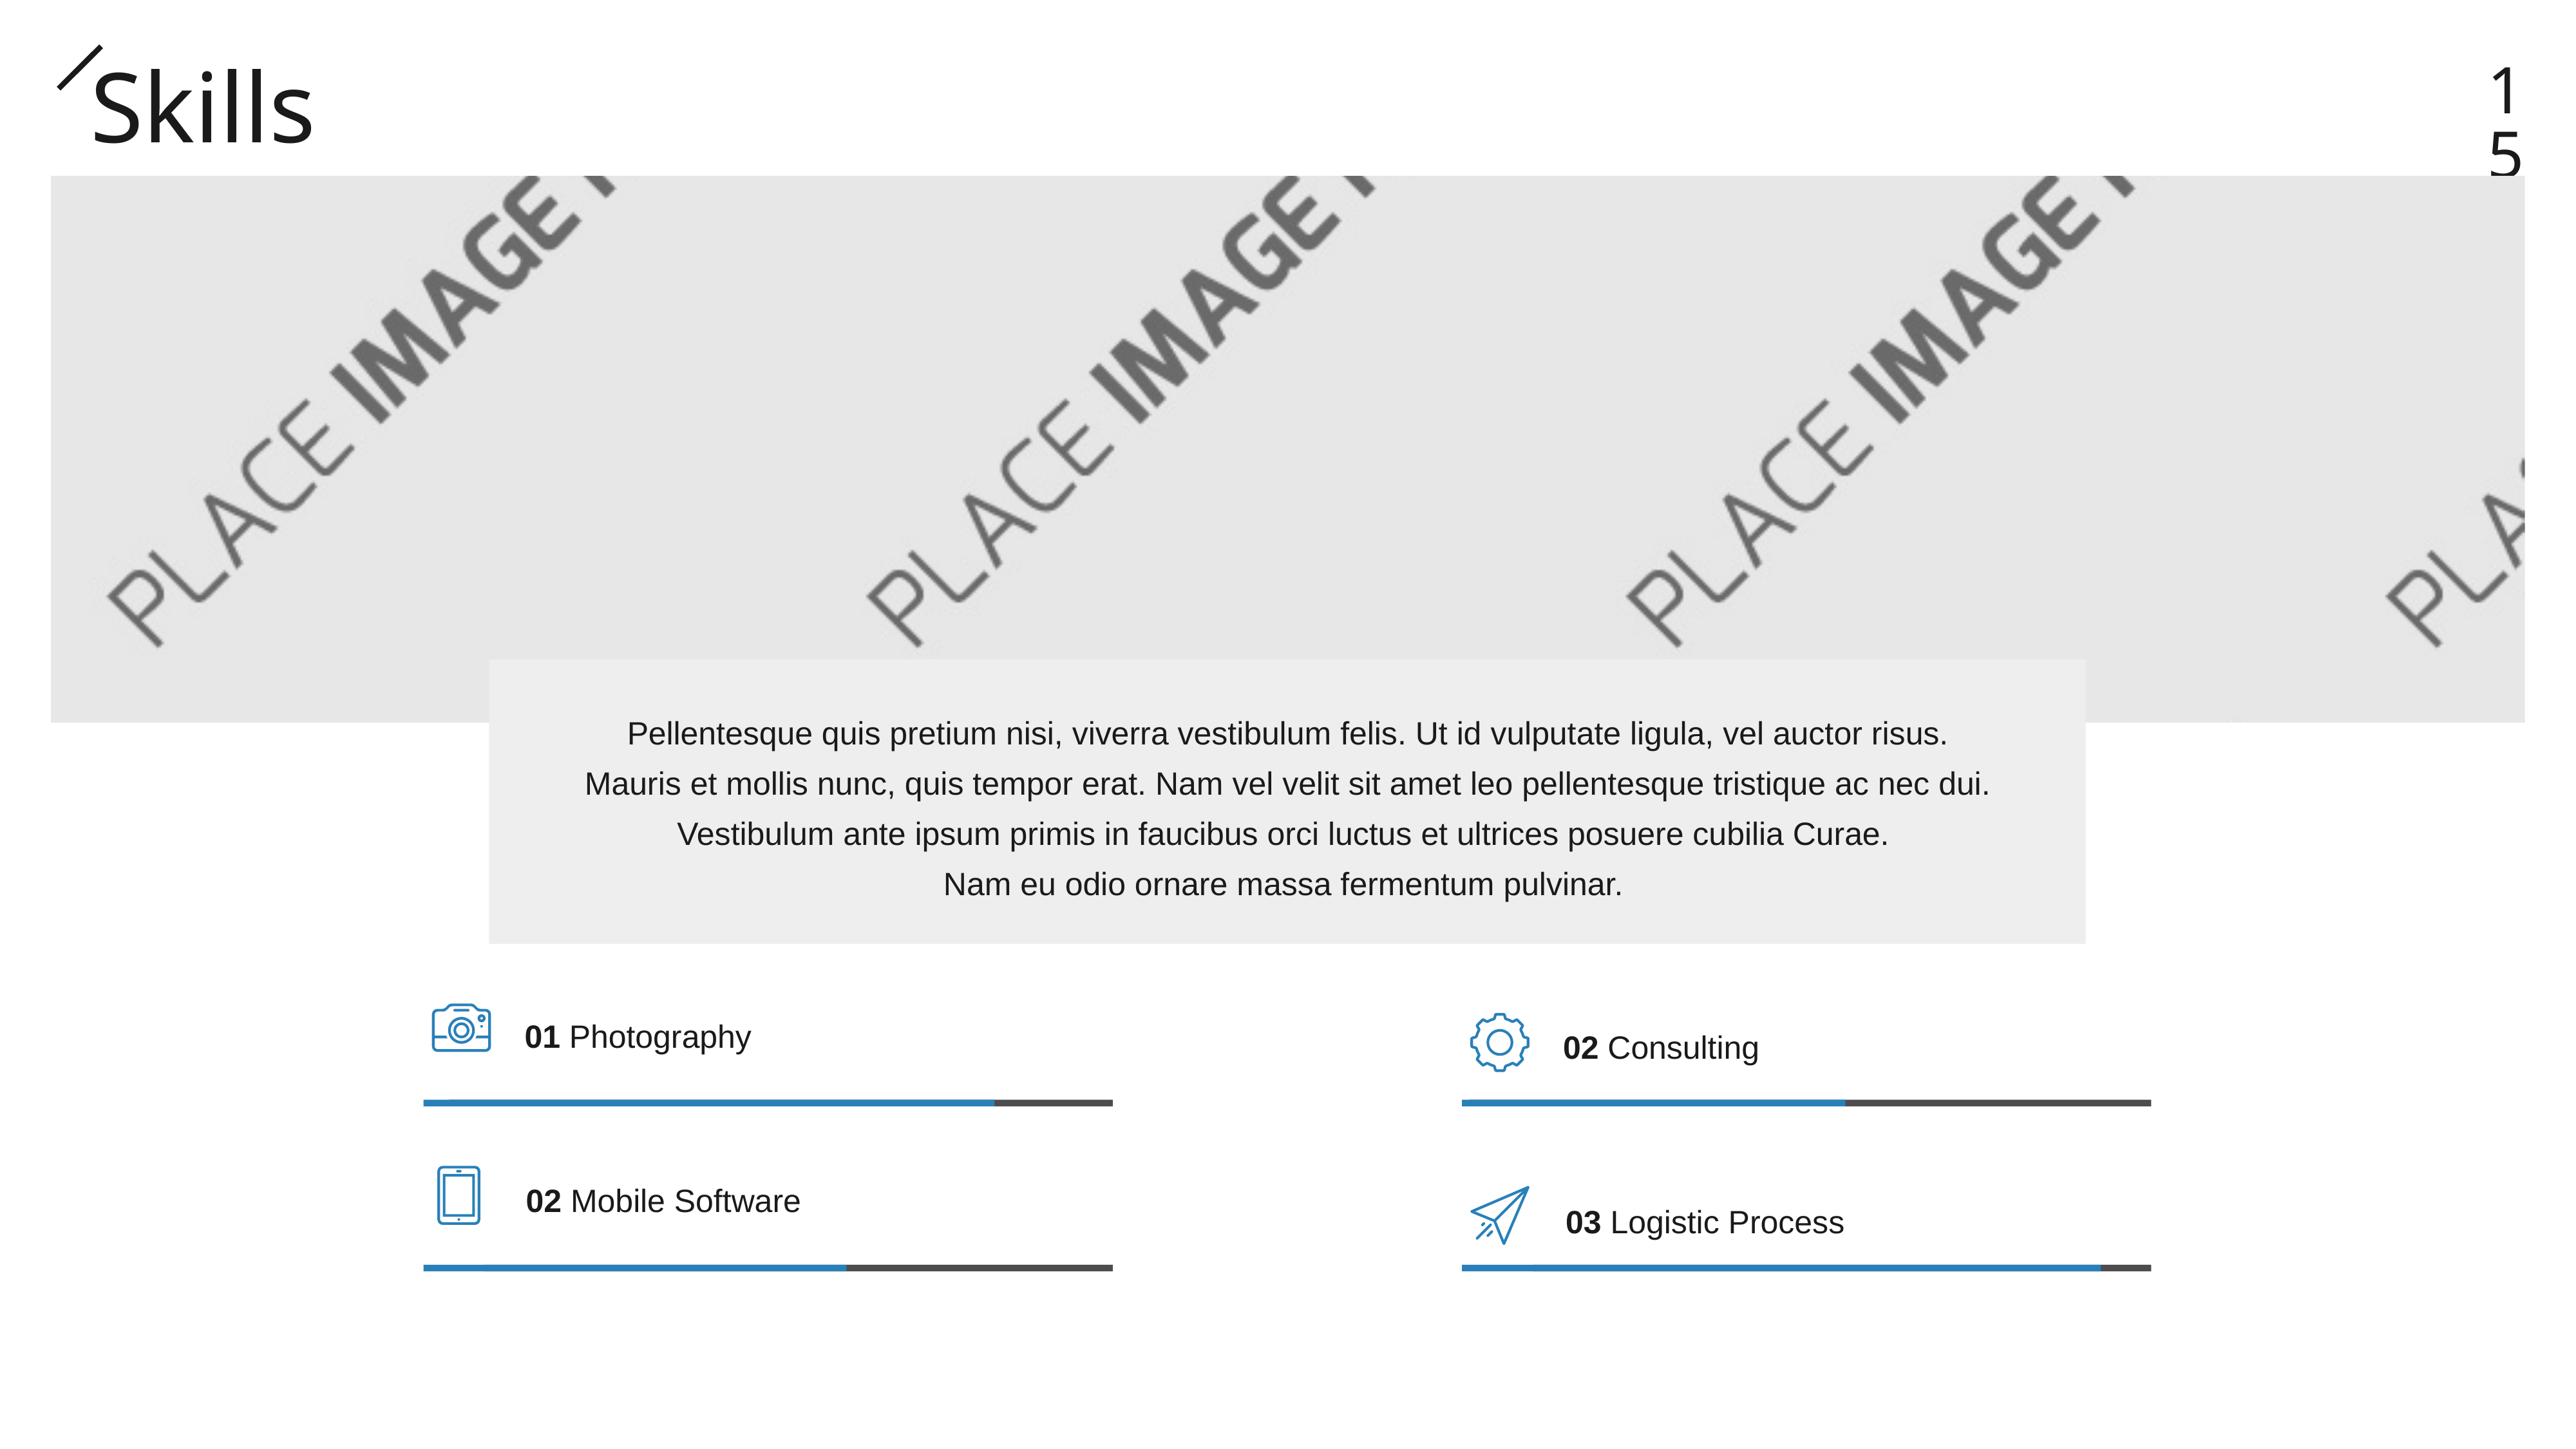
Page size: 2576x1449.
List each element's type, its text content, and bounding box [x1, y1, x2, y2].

text_box Pellentesque quis pretium nisi, viverra vestibulum felis. Ut id vulputate ligula, vel auctor risus. Mauris et mollis nunc, quis tempor erat. Nam vel velit sit amet leo pellentesque tristique ac nec dui. Vestibulum ante ipsum primis in faucibus orci luctus et ultrices posuere cubilia Curae. Nam eu odio ornare massa fermentum pulvinar. [574, 701, 2002, 919]
text_box [437, 1166, 480, 1225]
text_box 02 Consulting [1563, 1019, 2099, 1066]
text_box [1470, 1186, 1530, 1245]
text_box [51, 176, 2525, 723]
text_box 01 Photography [524, 1008, 1060, 1056]
text_box 02 Mobile Software [526, 1172, 1061, 1219]
text_box Skills [90, 46, 316, 162]
text_box [489, 659, 2086, 944]
text_box [1470, 1012, 1530, 1072]
slide_number 15 [2477, 44, 2535, 122]
text_box [431, 1003, 491, 1052]
text_box 03 Logistic Process [1566, 1193, 2101, 1241]
